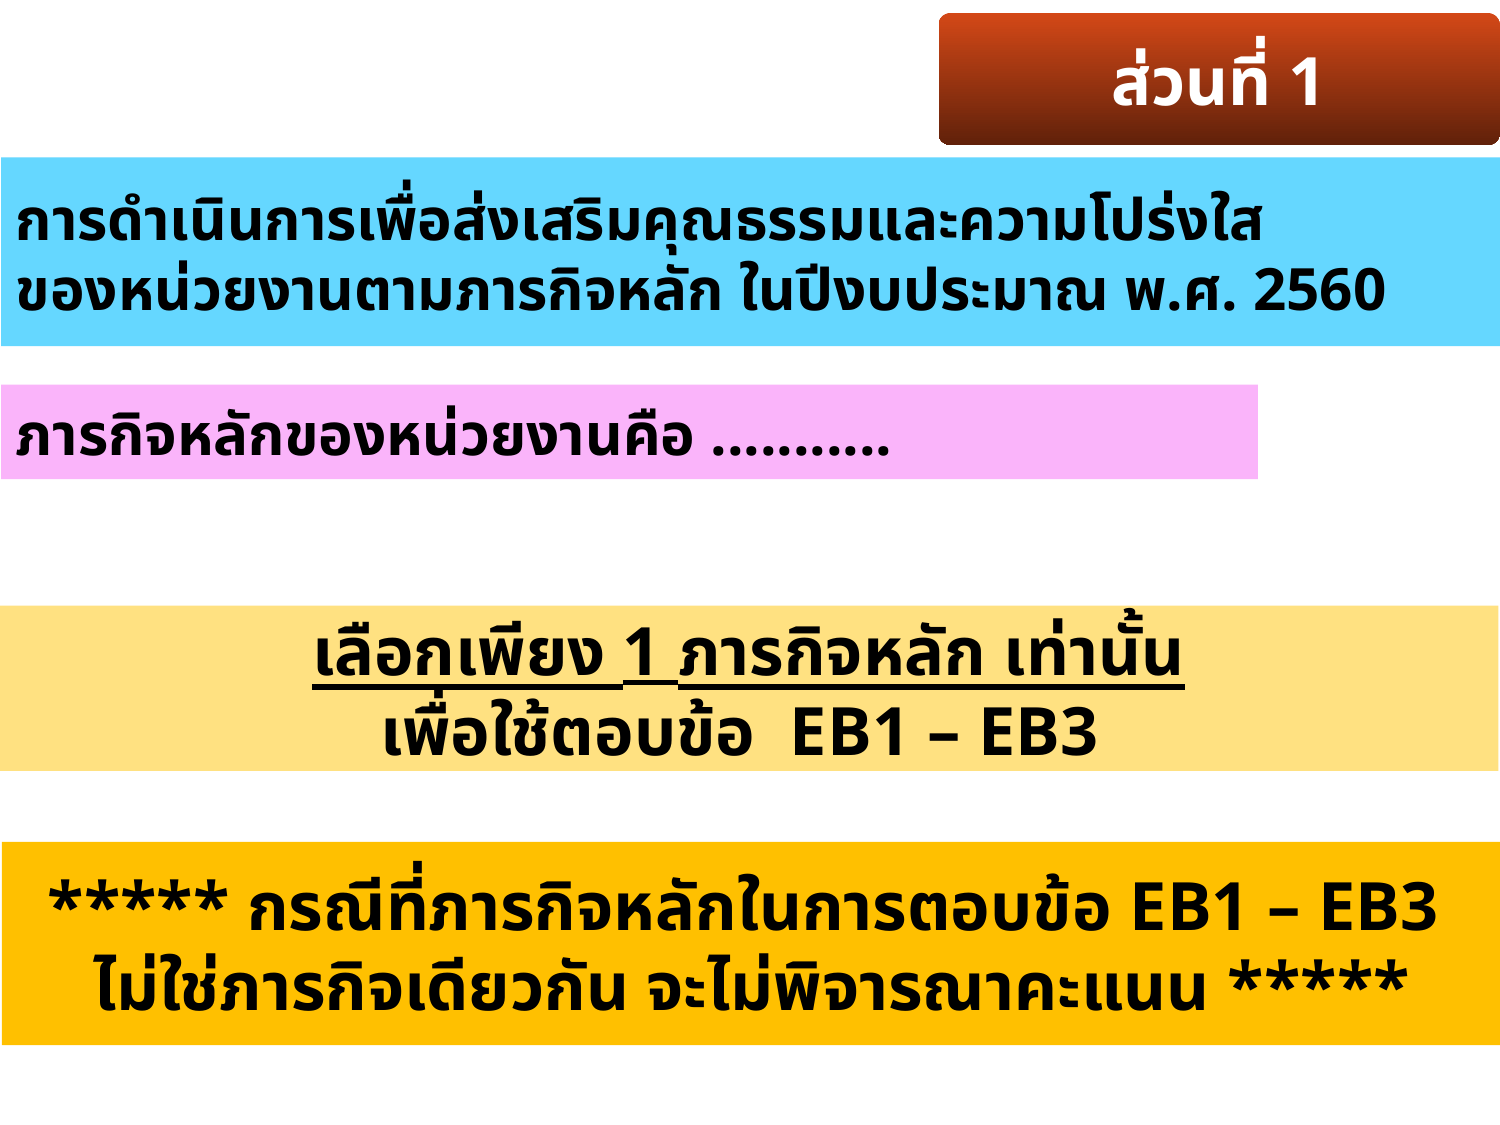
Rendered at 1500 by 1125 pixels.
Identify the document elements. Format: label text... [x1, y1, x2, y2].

text_box ภารกิจหลักของหน่วยงานคือ ........... [0, 382, 1260, 481]
text_box เลือกเพียง 1 ภารกิจหลัก เท่านั้น เพื่อใช้ตอบข้อ EB1 – EB3 [0, 603, 1500, 773]
text_box ส่วนที่ 1 [938, 12, 1500, 145]
text_box ***** กรณีที่ภารกิจหลักในการตอบข้อ EB1 – EB3 ไม่ใช่ภารกิจเดียวกัน จะไม่พิจารณาคะแนน ***** [0, 840, 1500, 1048]
text_box การดำเนินการเพื่อส่งเสริมคุณธรรมและความโปร่งใส ของหน่วยงานตามภารกิจหลัก ในปีงบประมาณ พ.ศ. 2560 [0, 155, 1500, 349]
